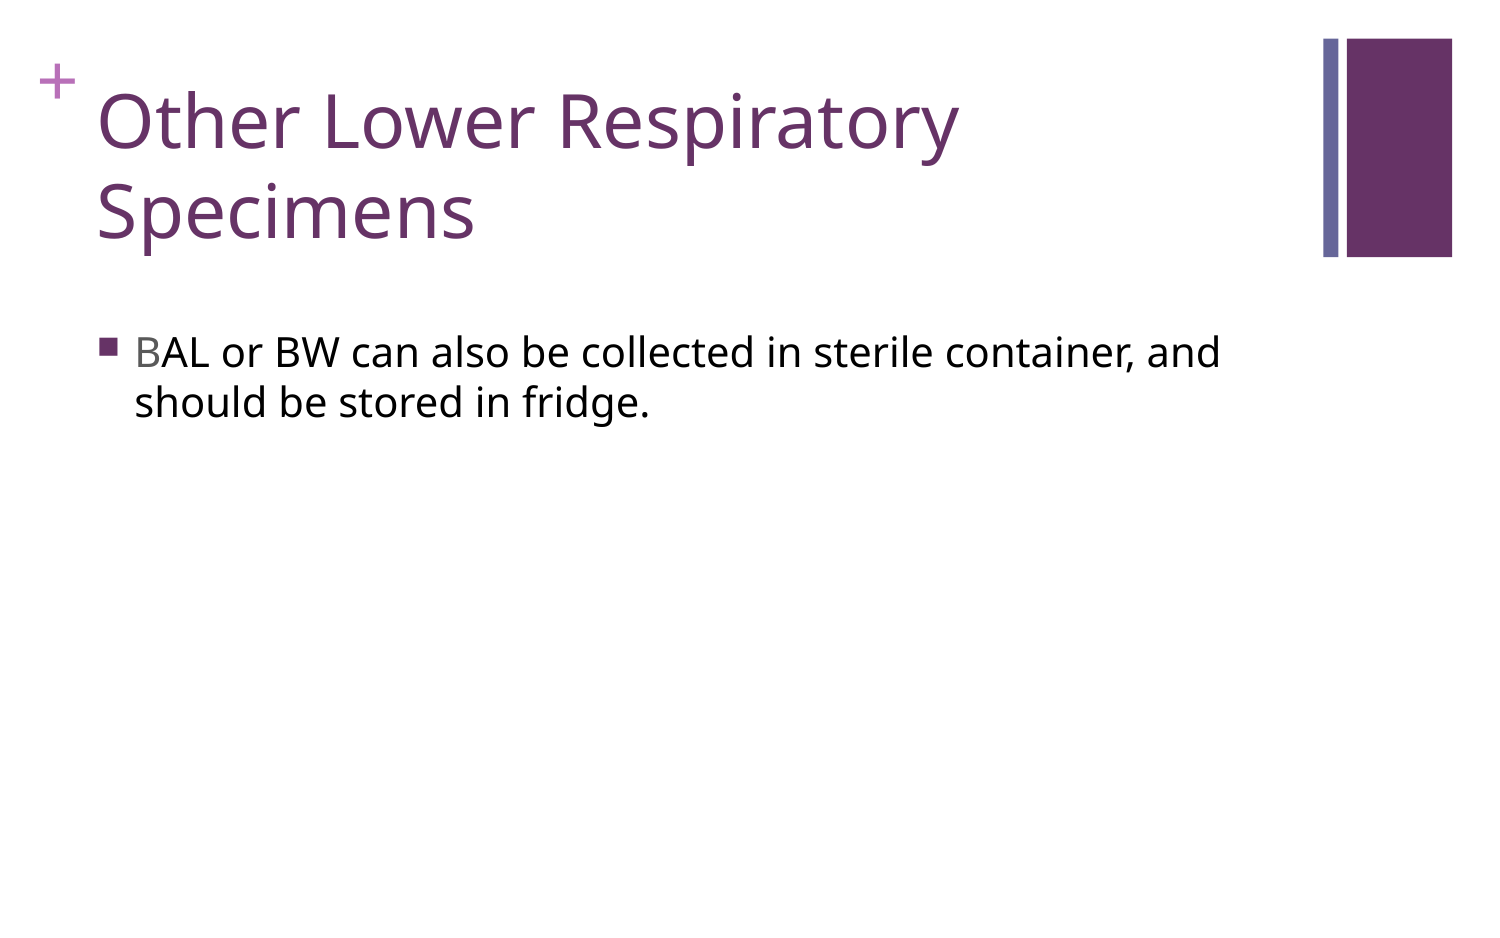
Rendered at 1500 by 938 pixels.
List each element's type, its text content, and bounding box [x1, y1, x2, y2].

list BAL or BW can also be collected in sterile container, and should be stored in fridge. [81, 318, 1313, 838]
title Other Lower Respiratory Specimens [81, 66, 1325, 269]
